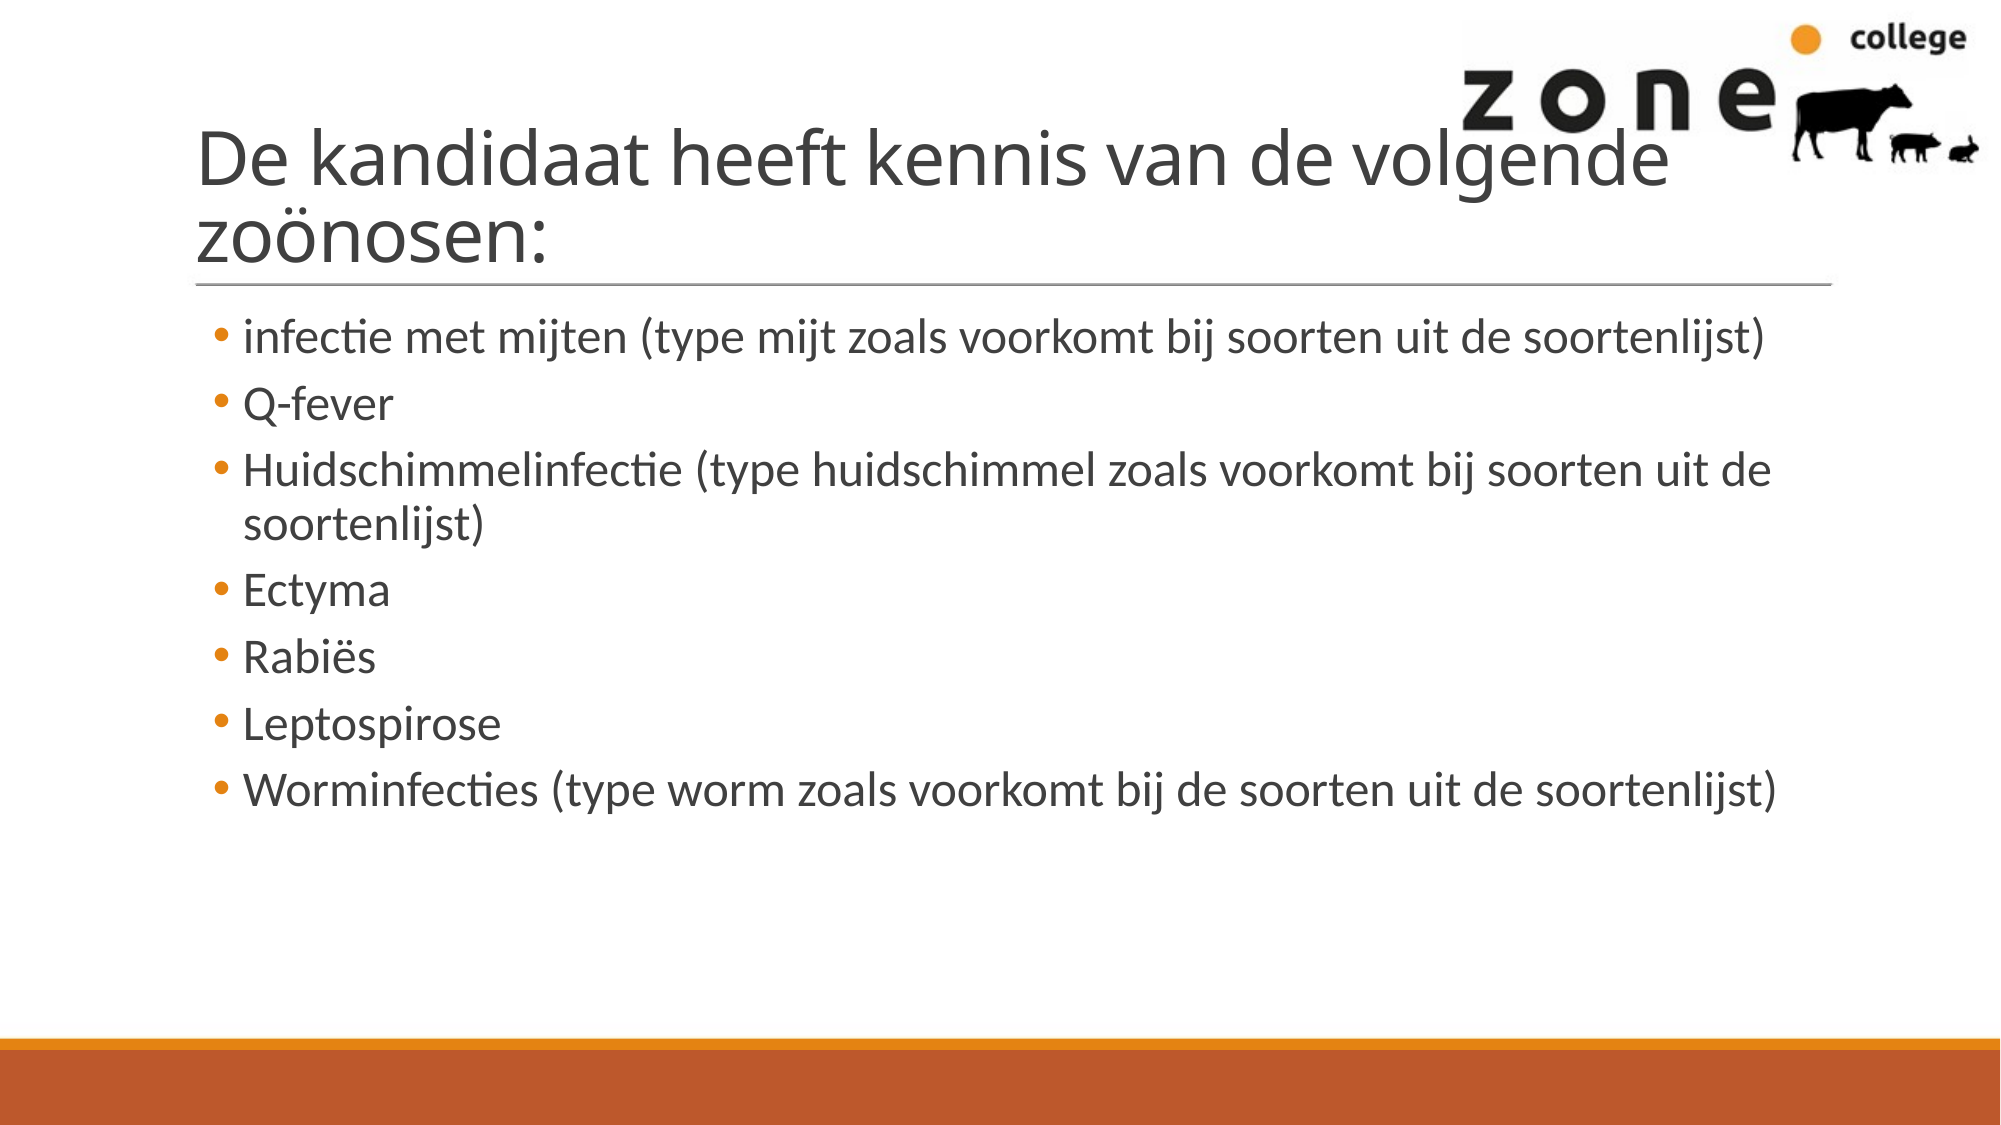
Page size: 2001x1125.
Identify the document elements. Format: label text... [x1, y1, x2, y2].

title De kandidaat heeft kennis van de volgende zoönosen: [180, 47, 1830, 285]
picture [0, 0, 2001, 1125]
list infectie met mijten (type mijt zoals voorkomt bij soorten uit de soortenlijst) Q-fever Huidschimmelinfectie (type huidschimmel zoals voorkomt bij soorten uit de soortenlijst) Ectyma Rabiës Leptospirose Worminfecties (type worm zoals voorkomt bij de soorten uit de soortenlijst) [180, 302, 1830, 963]
